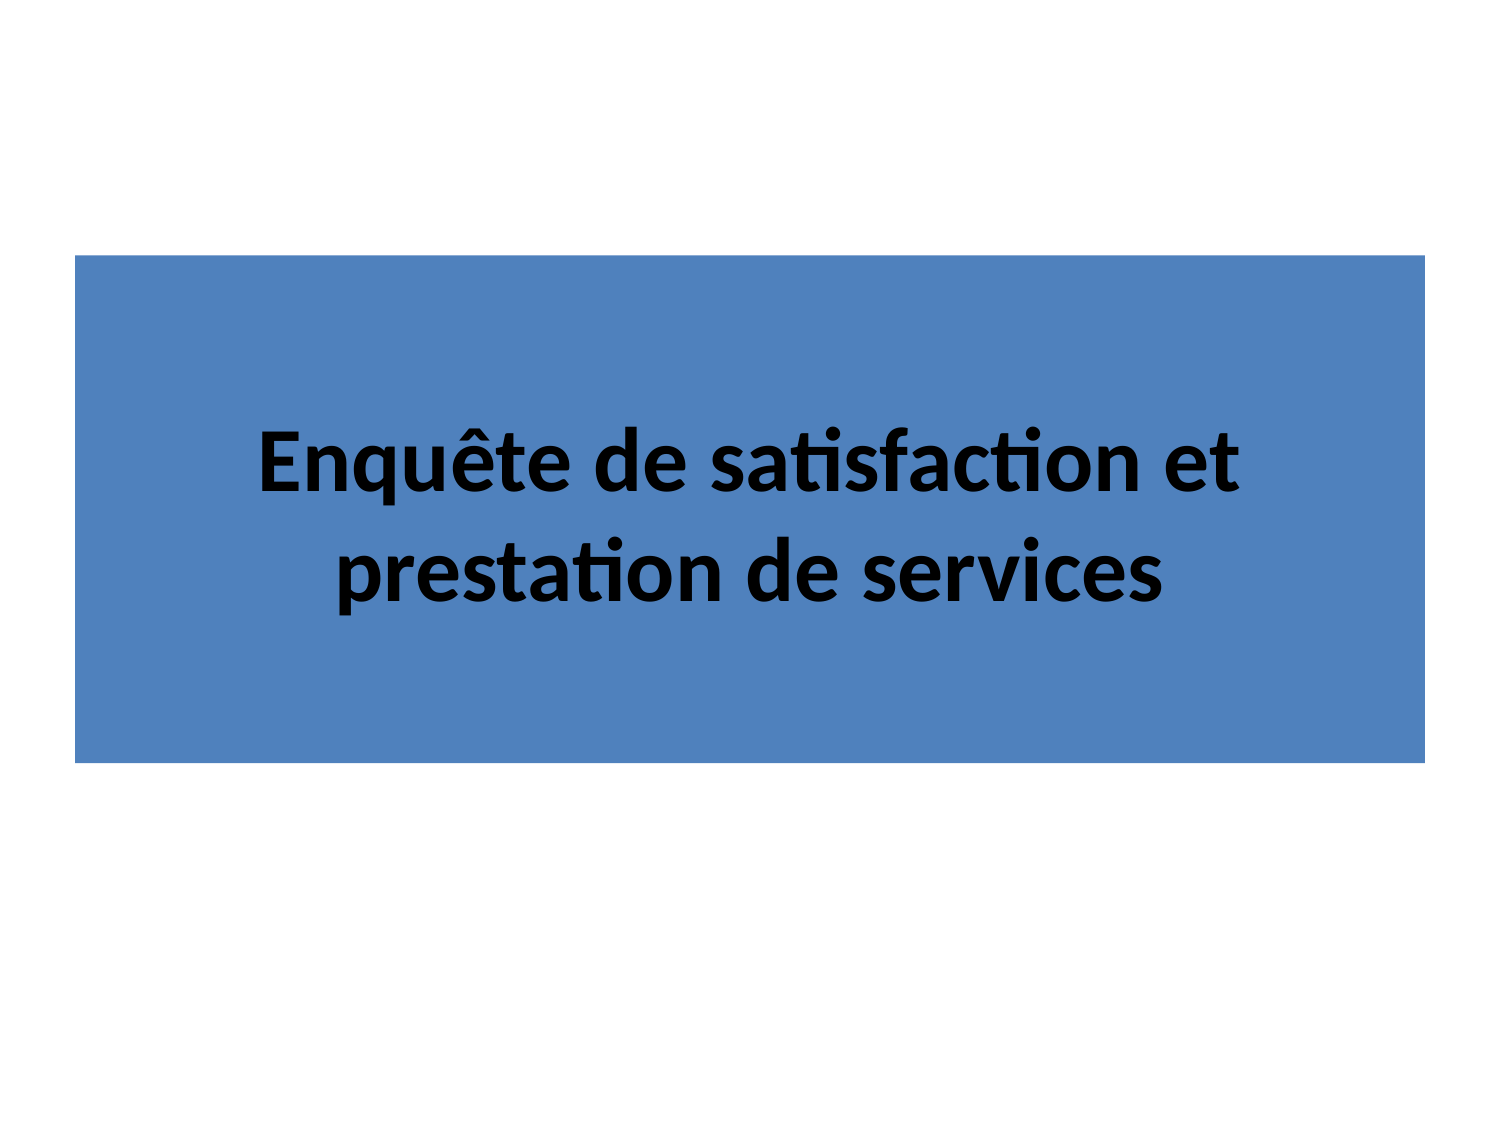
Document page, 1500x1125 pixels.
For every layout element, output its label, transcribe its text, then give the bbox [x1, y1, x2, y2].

title Enquête de satisfaction et prestation de services [75, 255, 1425, 764]
